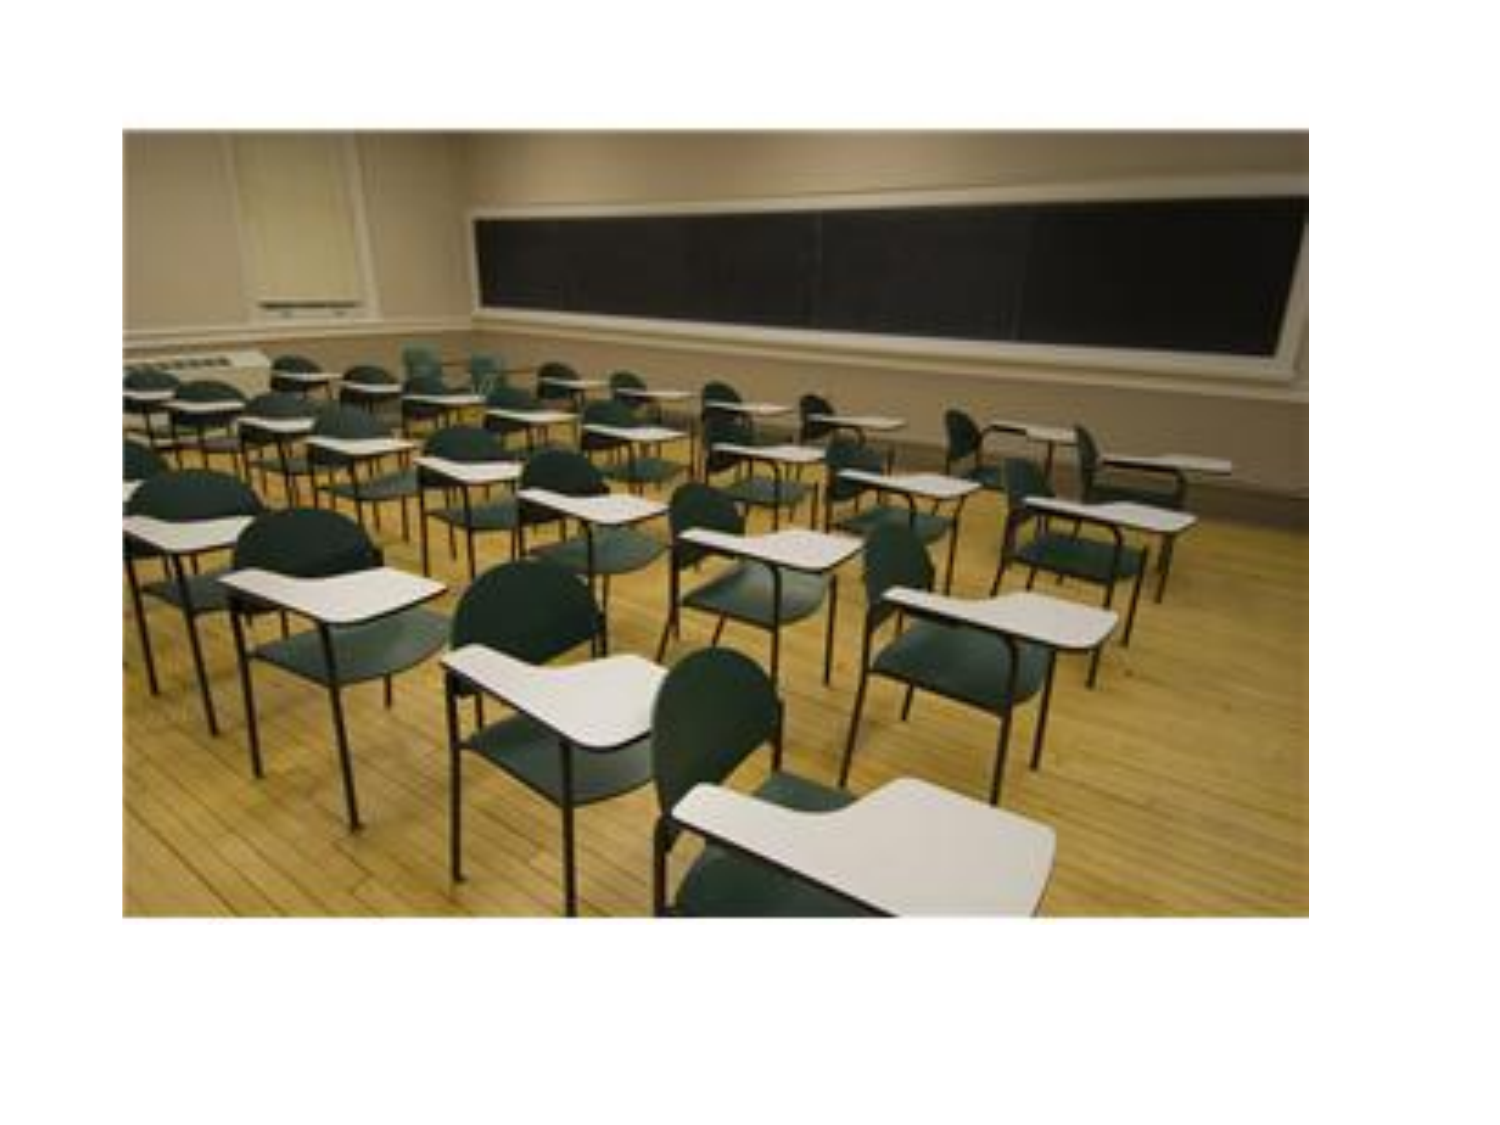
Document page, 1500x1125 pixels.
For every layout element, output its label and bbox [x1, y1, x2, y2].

picture [122, 112, 1326, 926]
